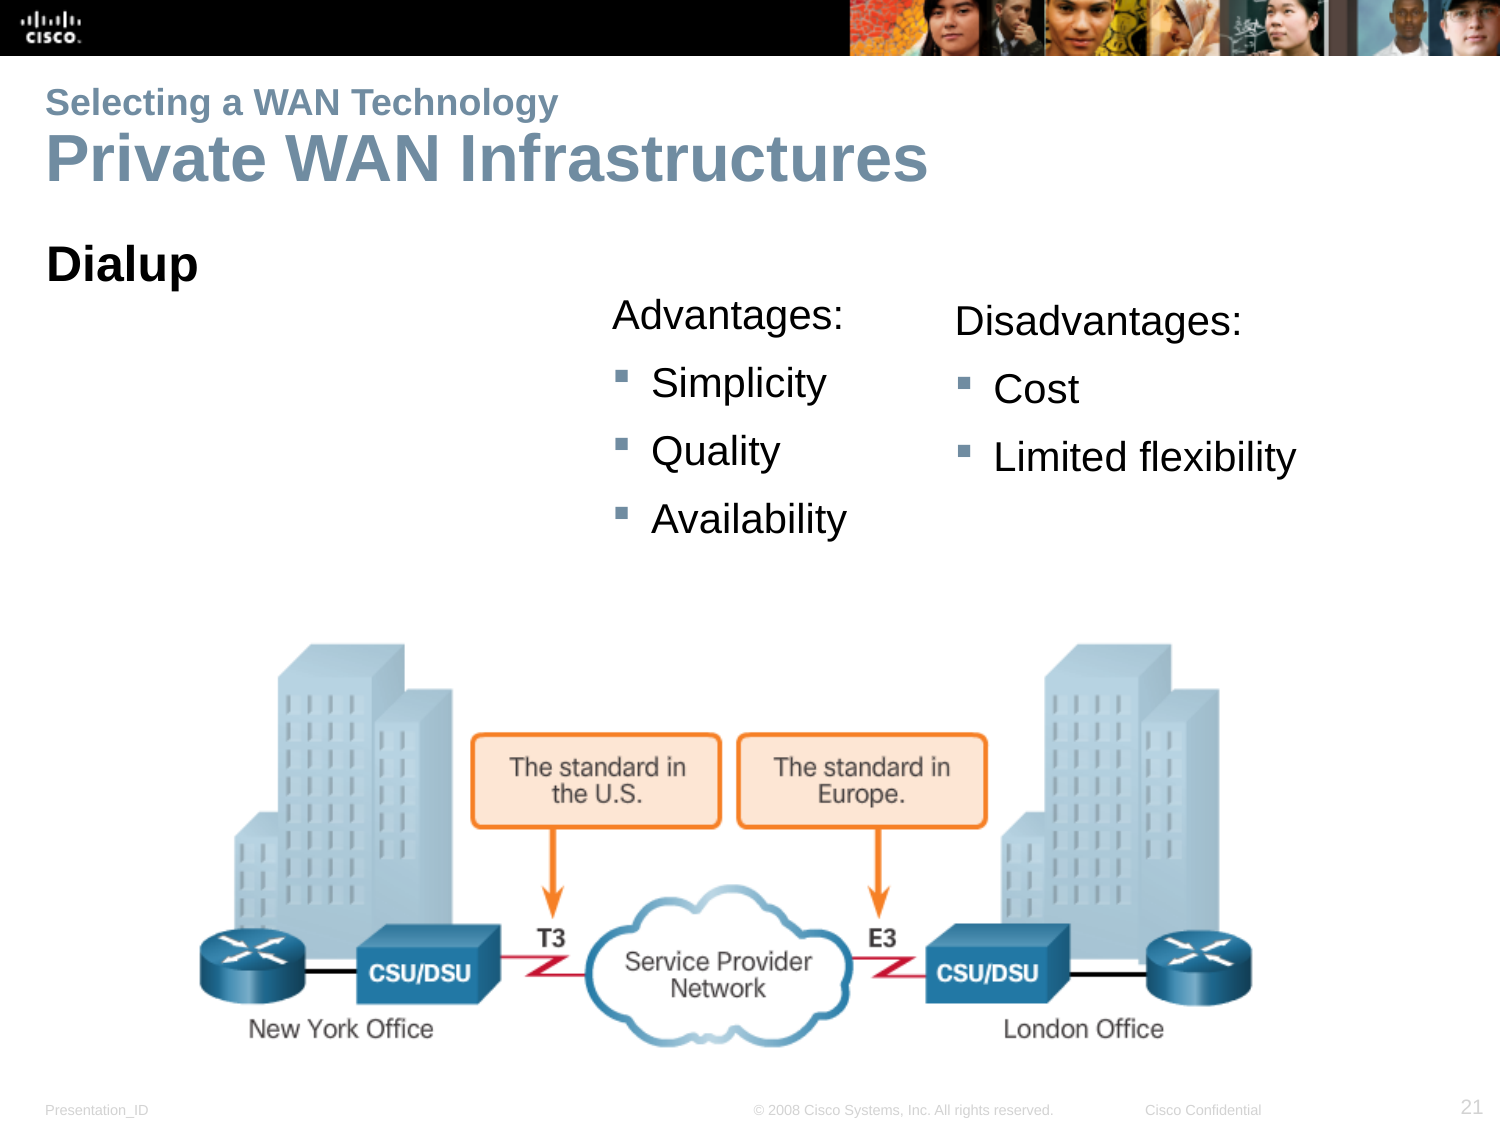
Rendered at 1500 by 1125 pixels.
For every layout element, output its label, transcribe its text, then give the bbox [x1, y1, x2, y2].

text_box Advantages: Simplicity Quality Availability [597, 285, 893, 592]
picture [0, 0, 1500, 56]
text_box Disadvantages: Cost Limited flexibility [939, 292, 1335, 543]
picture [150, 593, 1287, 1079]
title Selecting a WAN Technology Private WAN Infrastructures [31, 64, 1471, 203]
text_box Dialup [31, 230, 470, 300]
